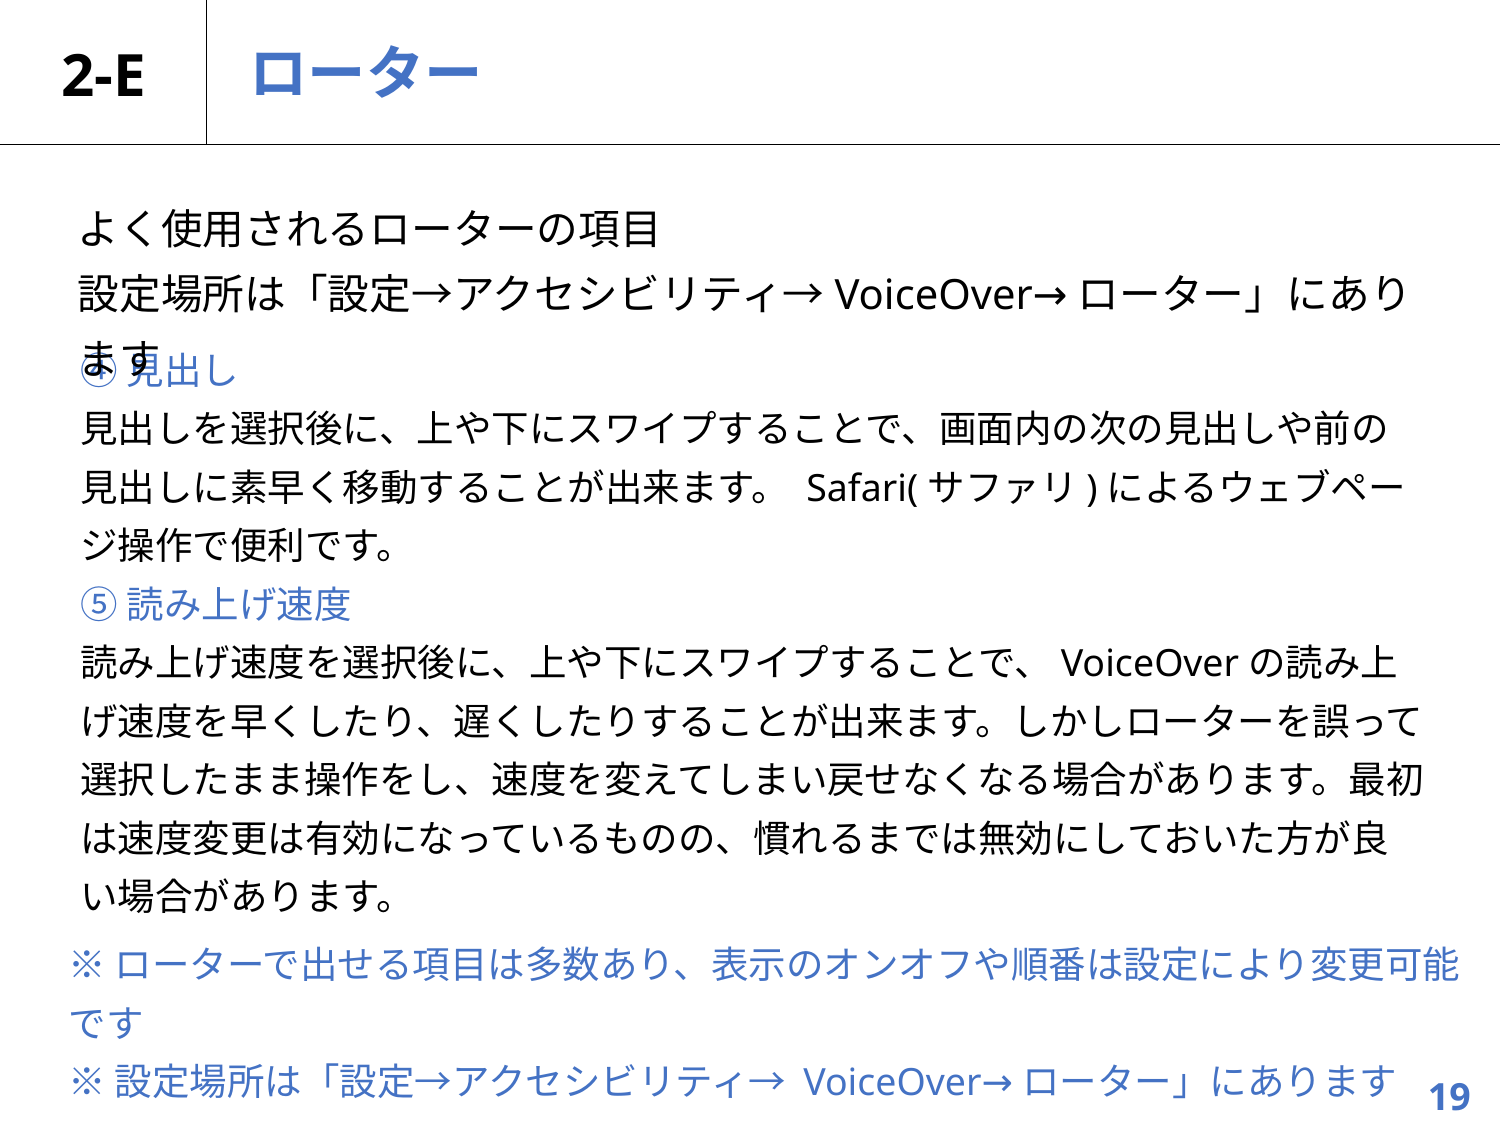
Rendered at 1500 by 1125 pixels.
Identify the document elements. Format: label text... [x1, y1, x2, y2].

text_box ローター [230, 24, 1459, 119]
text_box 19 [1402, 1065, 1497, 1125]
text_box ④見出し 見出しを選択後に、上や下にスワイプすることで、画面内の次の見出しや前の見出しに素早く移動することが出来ます。 Safari(サファリ)によるウェブページ操作で便利です。 ⑤読み上げ速度​ 読み上げ速度を選択後に、上や下にスワイプすることで、VoiceOverの読み上げ速度を早くしたり、遅くしたりすることが出来ます。しかしローターを誤って選択したまま操作をし、速度を変えてしまい戻せなくなる場合があります。最初は速度変更は有効になっているものの、慣れるまでは無効にしておいた方が良い場合があります。 [62, 315, 1438, 920]
text_box ※ローターで出せる項目は多数あり、表示のオンオフや順番は設定により変更可能です ※設定場所は「設定→アクセシビリティ→ VoiceOver→ローター」にあります [62, 920, 1485, 995]
title 2-E [0, 0, 207, 147]
text_box よく使用されるローターの項目 設定場所は「設定→アクセシビリティ→VoiceOver→ローター」にあります [62, 180, 1438, 255]
